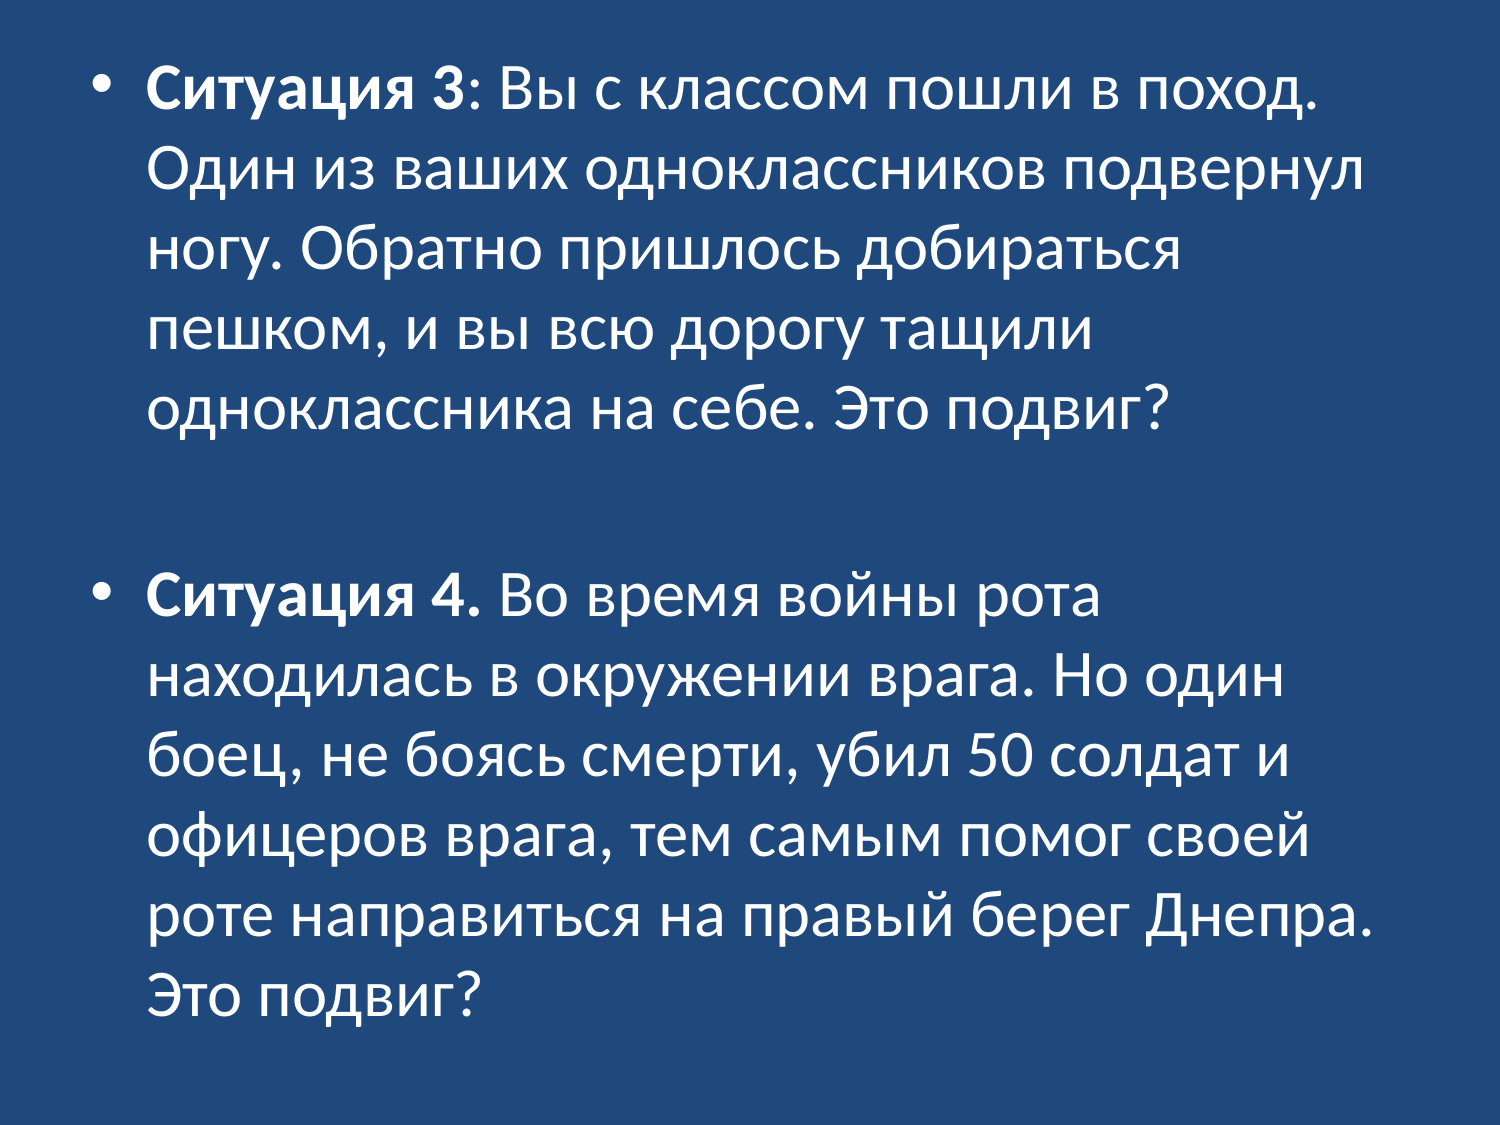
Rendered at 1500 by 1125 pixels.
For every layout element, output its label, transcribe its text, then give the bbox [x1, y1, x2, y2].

list Ситуация 3: Вы с классом пошли в поход. Один из ваших одноклассников подвернул ногу. Обратно пришлось добираться пешком, и вы всю дорогу тащили одноклассника на себе. Это подвиг? Ситуация 4. Во время войны рота находилась в окружении врага. Но один боец, не боясь смерти, убил 50 солдат и офицеров врага, тем самым помог своей роте направиться на правый берег Днепра. Это подвиг? [75, 35, 1425, 1043]
